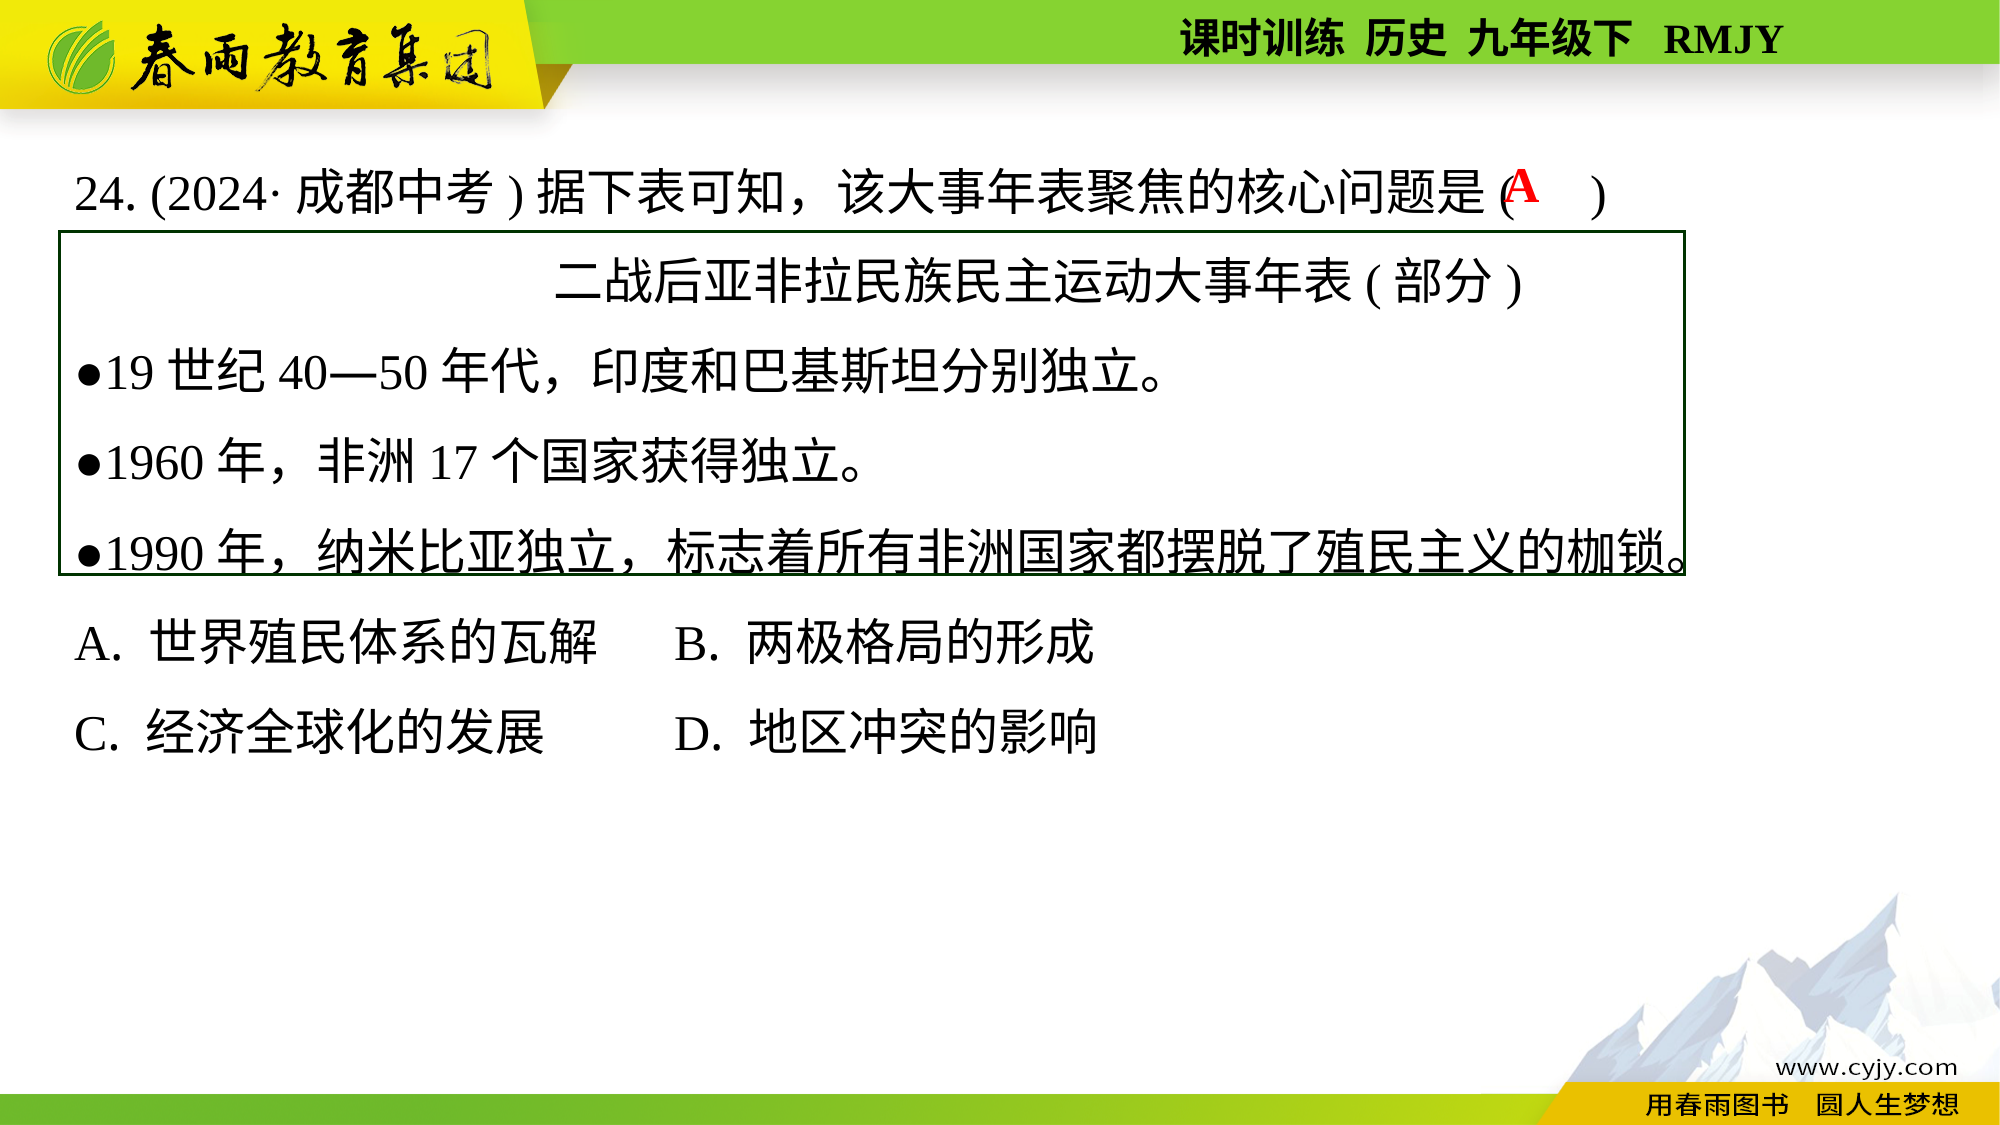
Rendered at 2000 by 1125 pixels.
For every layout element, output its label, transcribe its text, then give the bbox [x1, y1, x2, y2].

list 24. (2024·成都中考)据下表可知，该大事年表聚焦的核心问题是( ) 二战后亚非拉民族民主运动大事年表(部分) ●19世纪40—50年代，印度和巴基斯坦分别独立。 ●1960年，非洲17个国家获得独立。 ●1990年，纳米比亚独立，标志着所有非洲国家都摆脱了殖民主义的枷锁。 A. 世界殖民体系的瓦解 B. 两极格局的形成 C. 经济全球化的发展 D. 地区冲突的影响 [59, 122, 1944, 774]
text_box A [1488, 144, 1555, 220]
picture [0, 0, 2000, 1125]
text_box [59, 231, 1685, 575]
